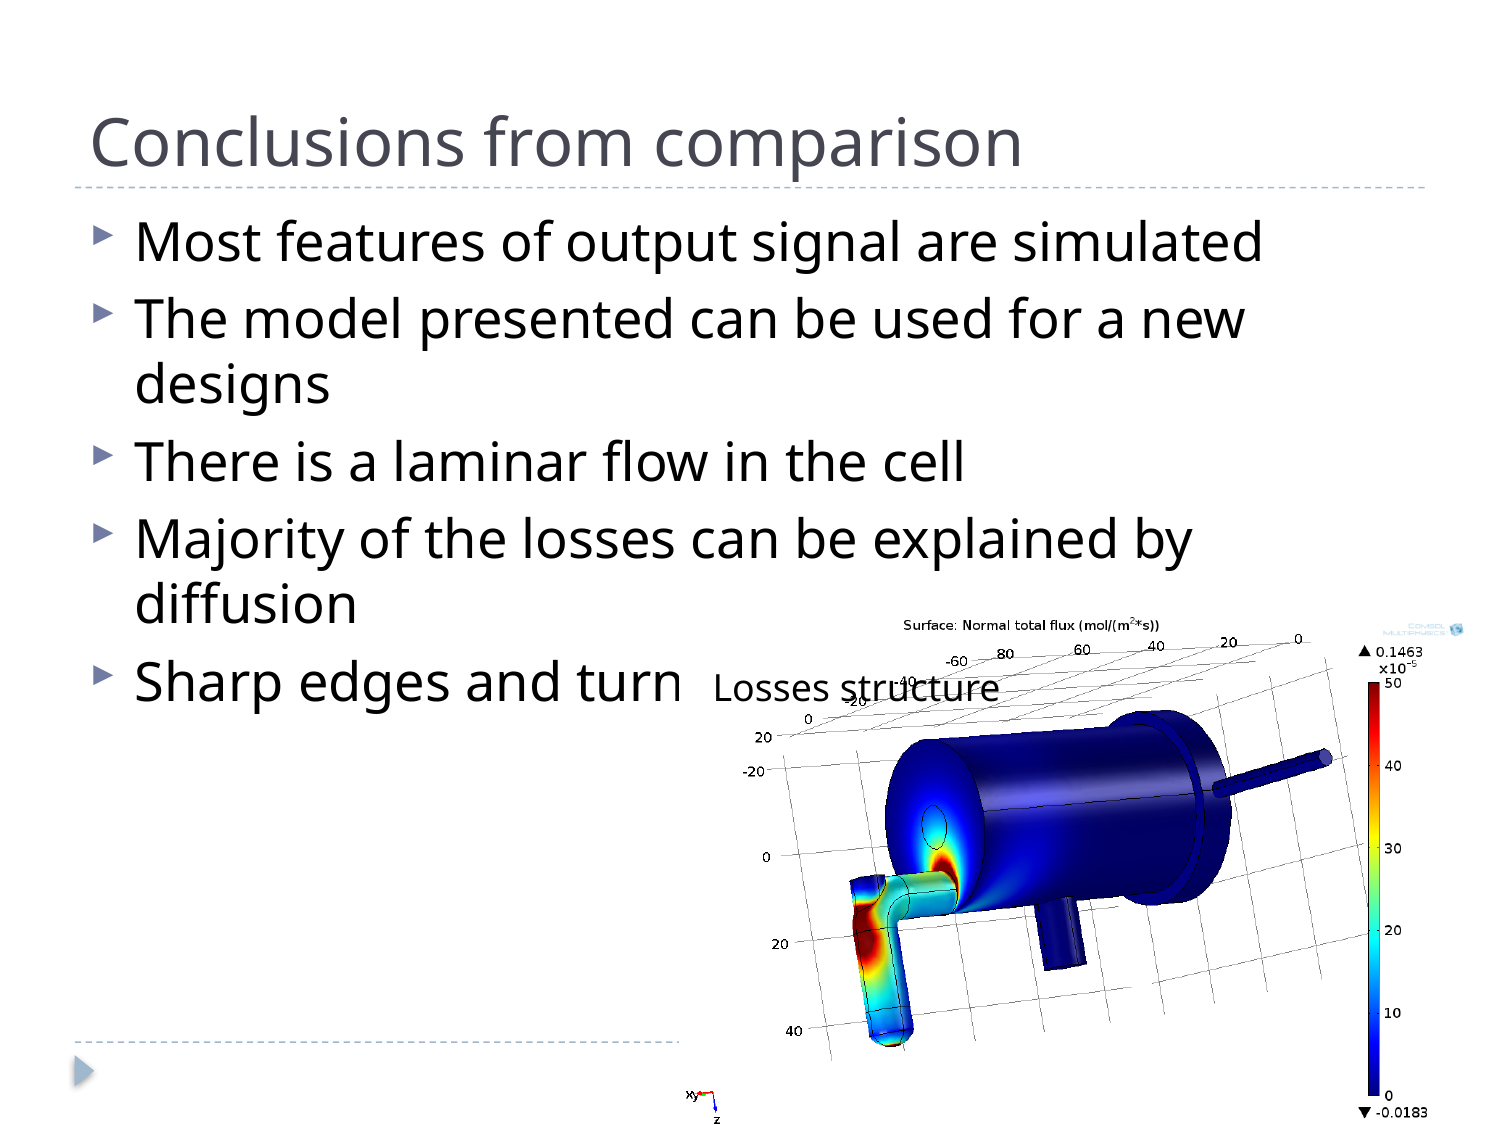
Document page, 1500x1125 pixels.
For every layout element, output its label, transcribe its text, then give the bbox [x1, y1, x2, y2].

list Most features of output signal are simulated The model presented can be used for a new designs There is a laminar flow in the cell Majority of the losses can be explained by diffusion Sharp edges and turnings should be avoided [75, 200, 1425, 1010]
picture [678, 613, 1477, 1125]
title Conclusions from comparison [75, 24, 1425, 188]
